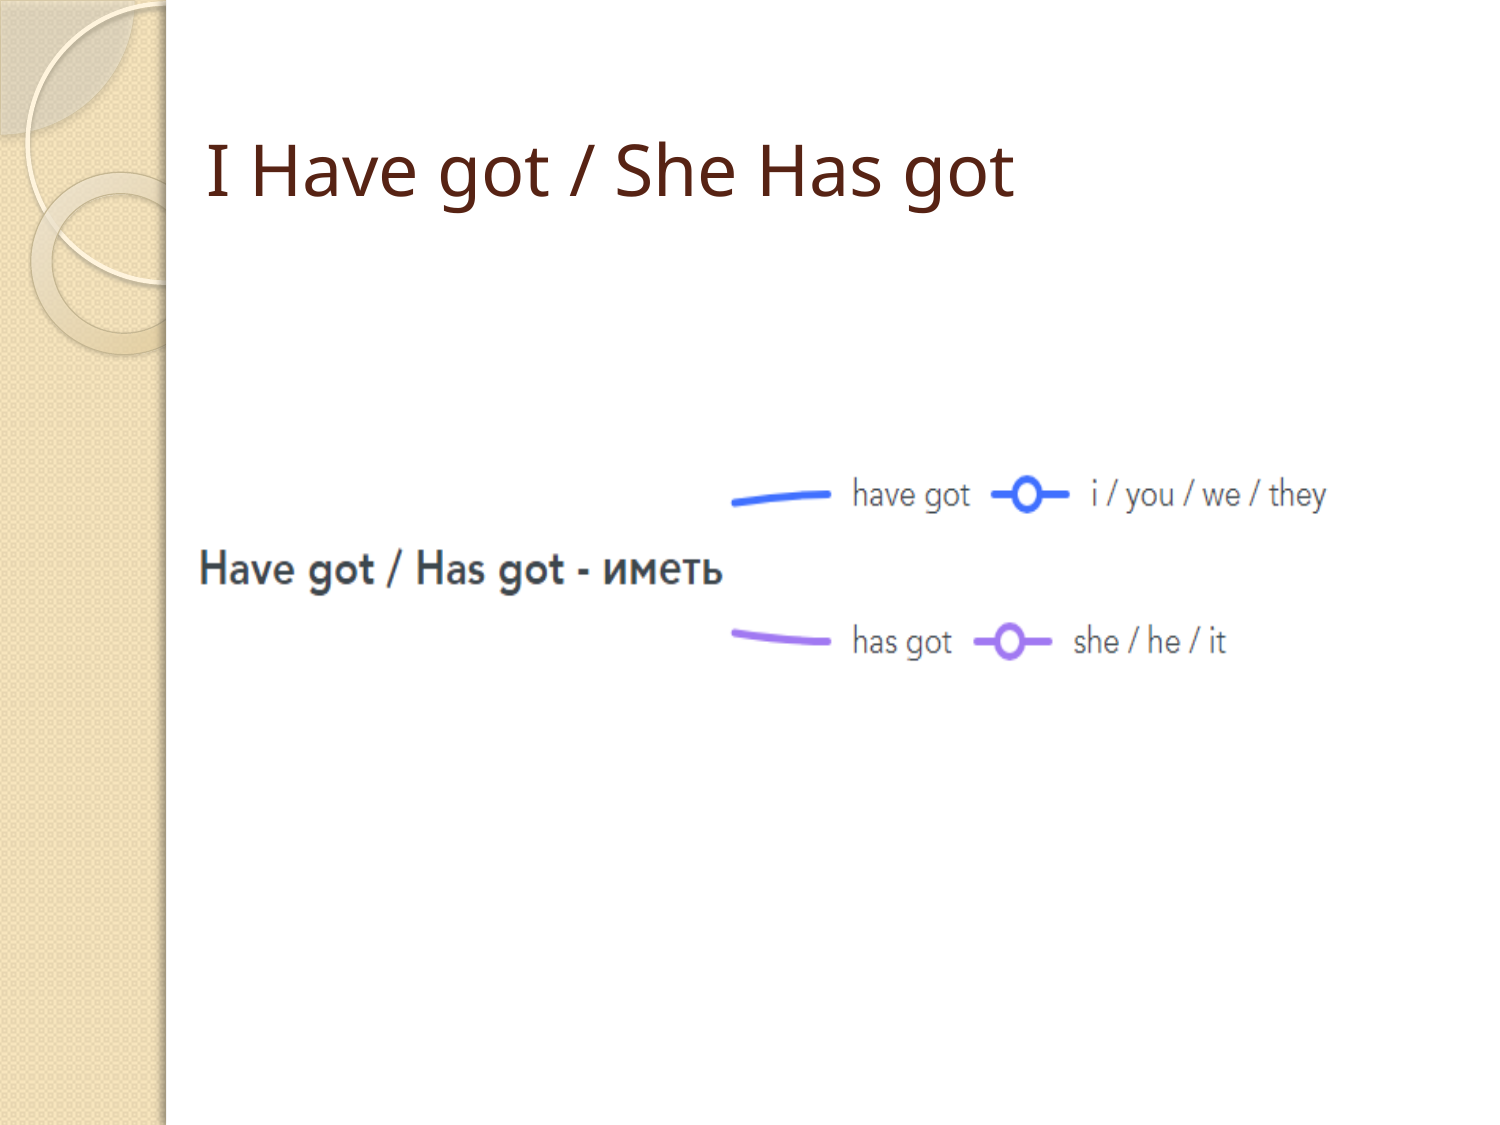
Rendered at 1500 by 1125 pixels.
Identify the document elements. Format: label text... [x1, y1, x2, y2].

title I Have got / She Has got [191, 30, 1422, 219]
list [192, 361, 1363, 835]
